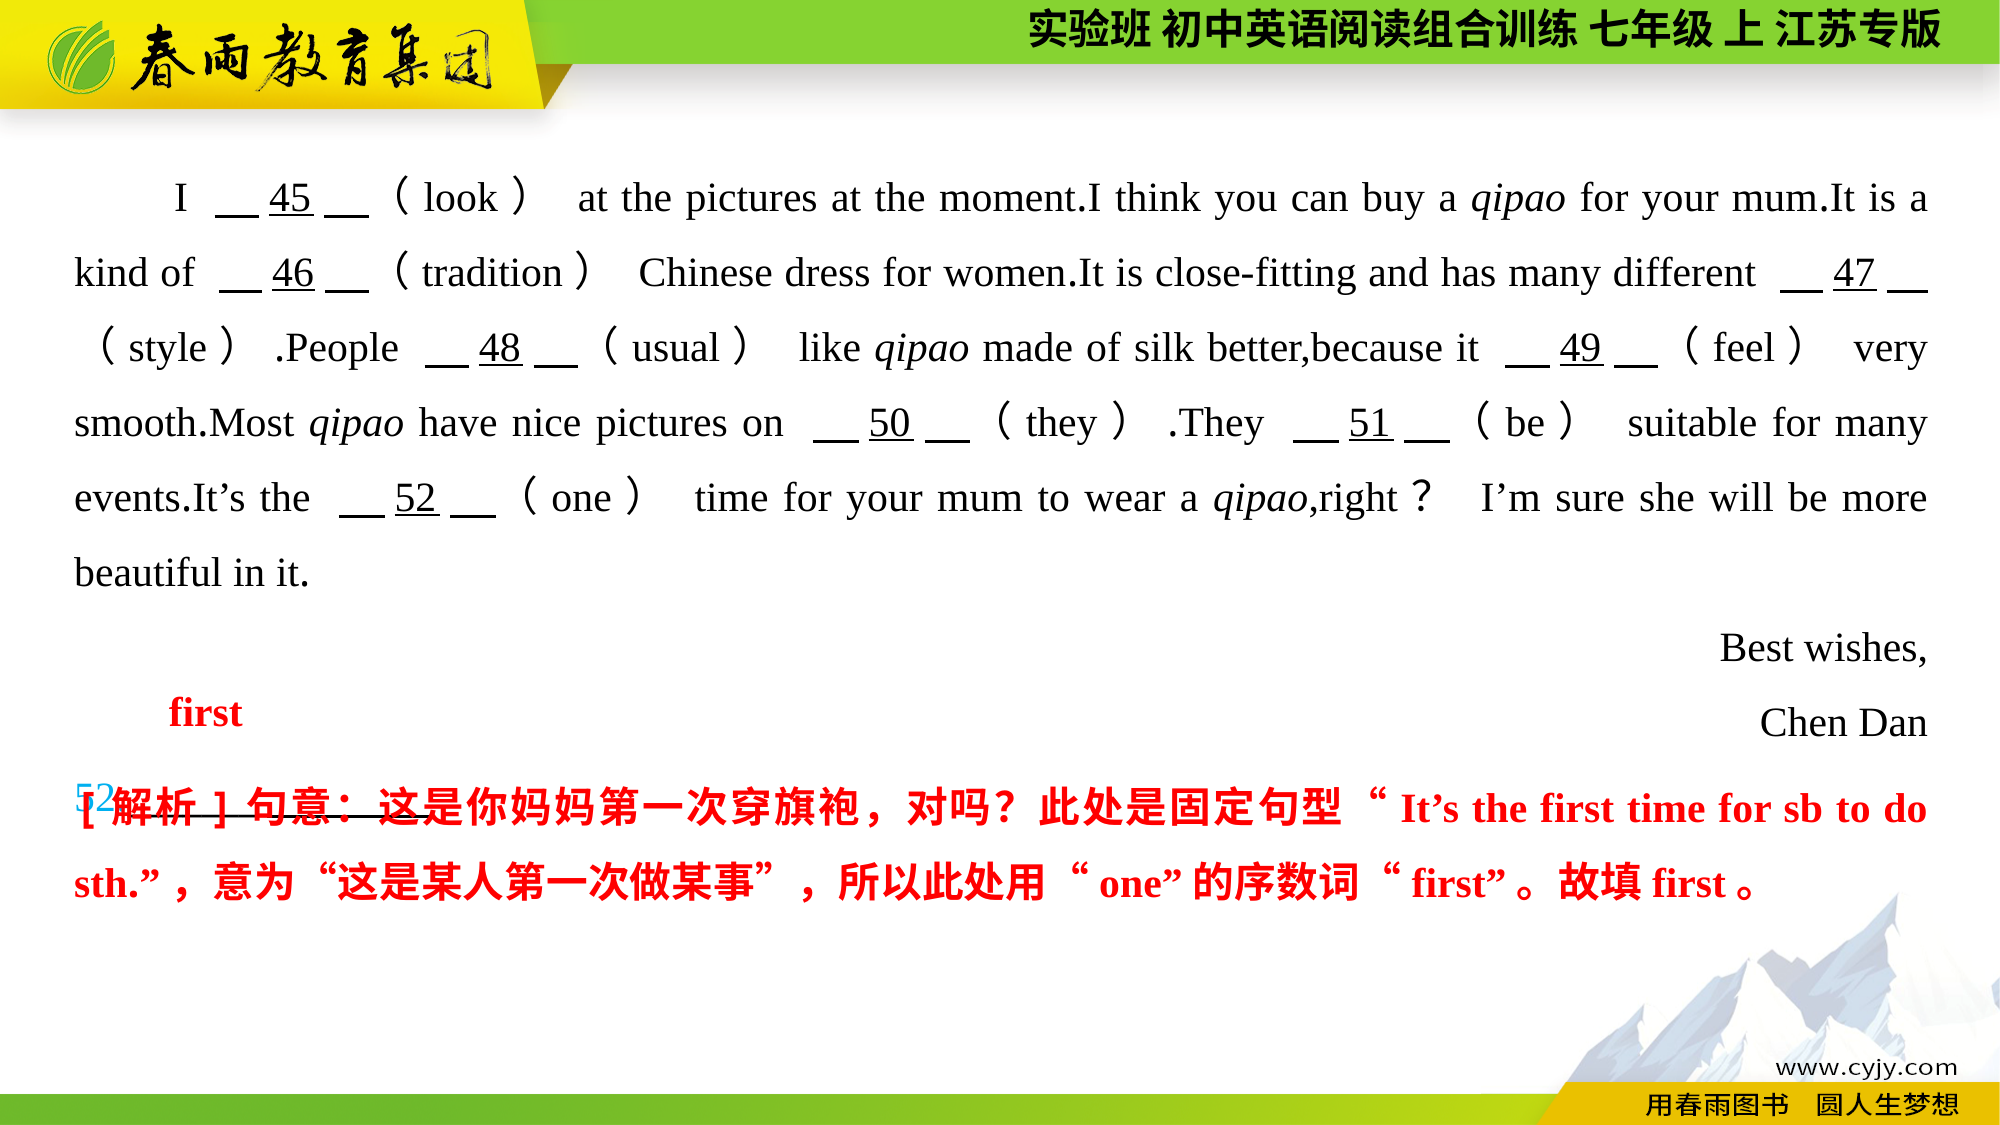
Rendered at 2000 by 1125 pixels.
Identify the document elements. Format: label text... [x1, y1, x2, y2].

text_box first [153, 677, 258, 743]
picture [0, 0, 2000, 1125]
list I 45 （look） at the pictures at the moment.I think you can buy a qipao for your mum.It is a kind of 46 （tradition） Chinese dress for women.It is close-fitting and has many different 47 （style）.People 48 （usual） like qipao made of silk better,because it 49 （feel） very smooth.Most qipao have nice pictures on 50 （they）.They 51 （be） suitable for many events.It’s the 52 （one） time for your mum to wear a qipao,right？ I’m sure she will be more beautiful in it. Best wishes, Chen Dan 52._______ [59, 137, 1944, 747]
text_box [解析]句意：这是你妈妈第一次穿旗袍，对吗？此处是固定句型“It’s the first time for sb to do sth.”，意为“这是某人第一次做某事”，所以此处用“one”的序数词“first”。故填first。 [59, 747, 1944, 913]
